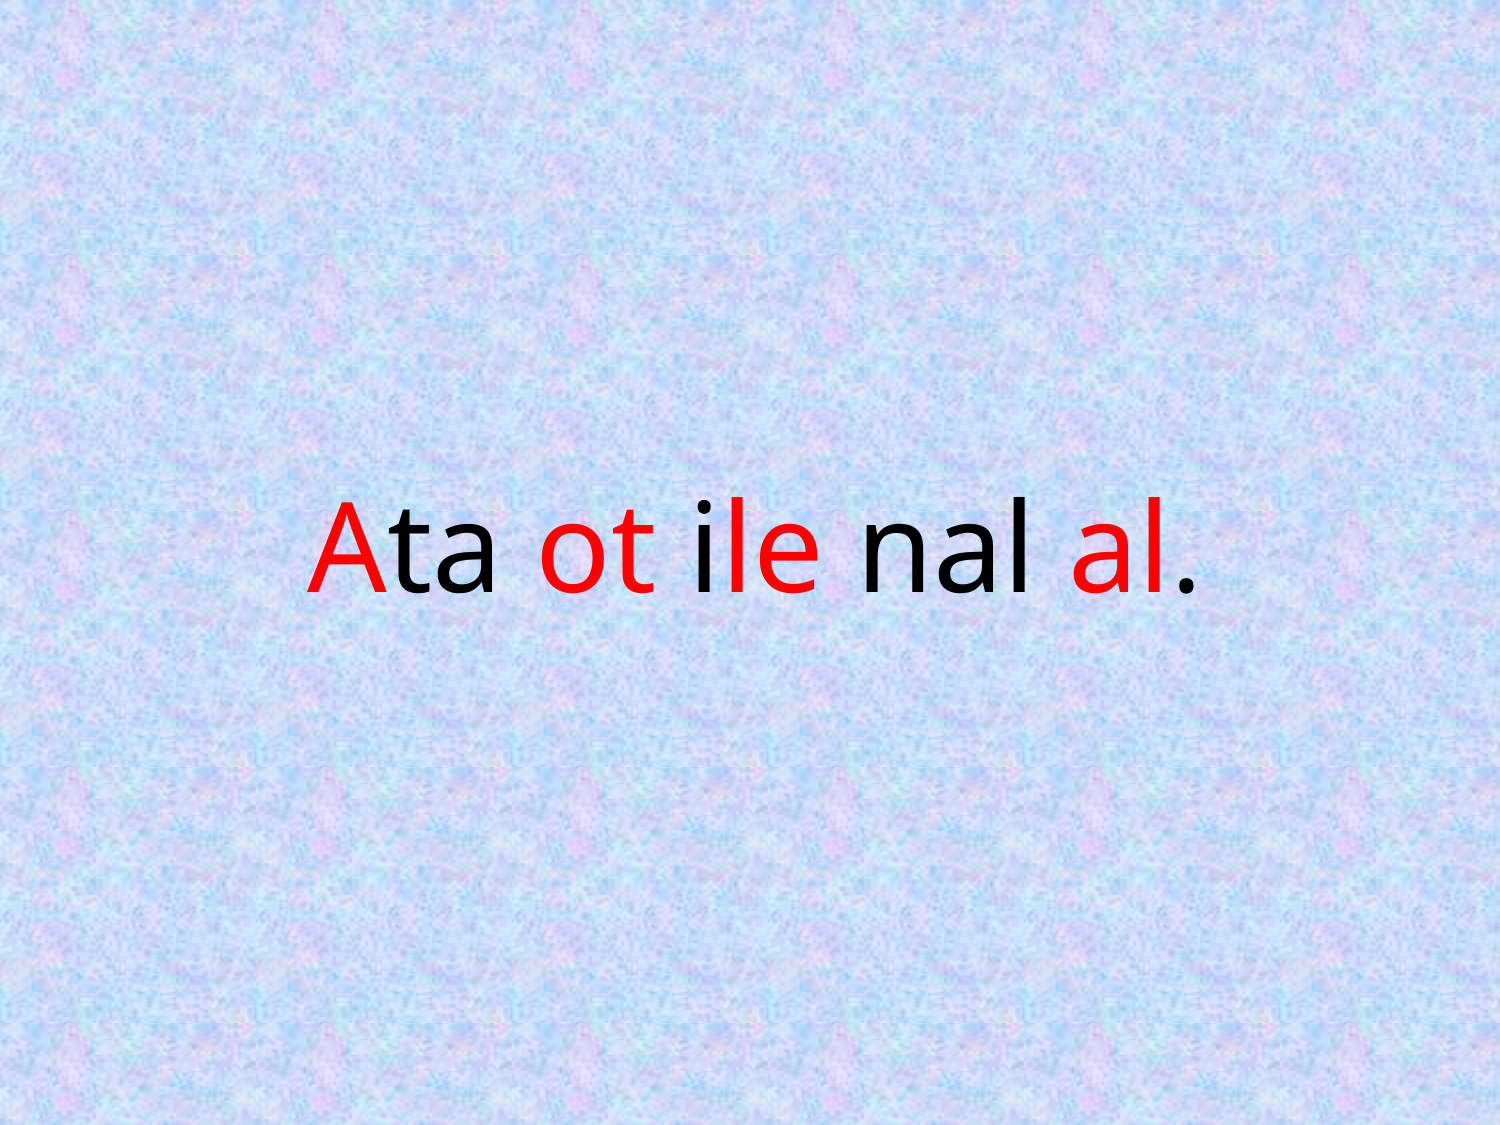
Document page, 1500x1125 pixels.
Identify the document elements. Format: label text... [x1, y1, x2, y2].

picture [0, 0, 1500, 1125]
title Ata ot ile nal al. [117, 421, 1393, 663]
